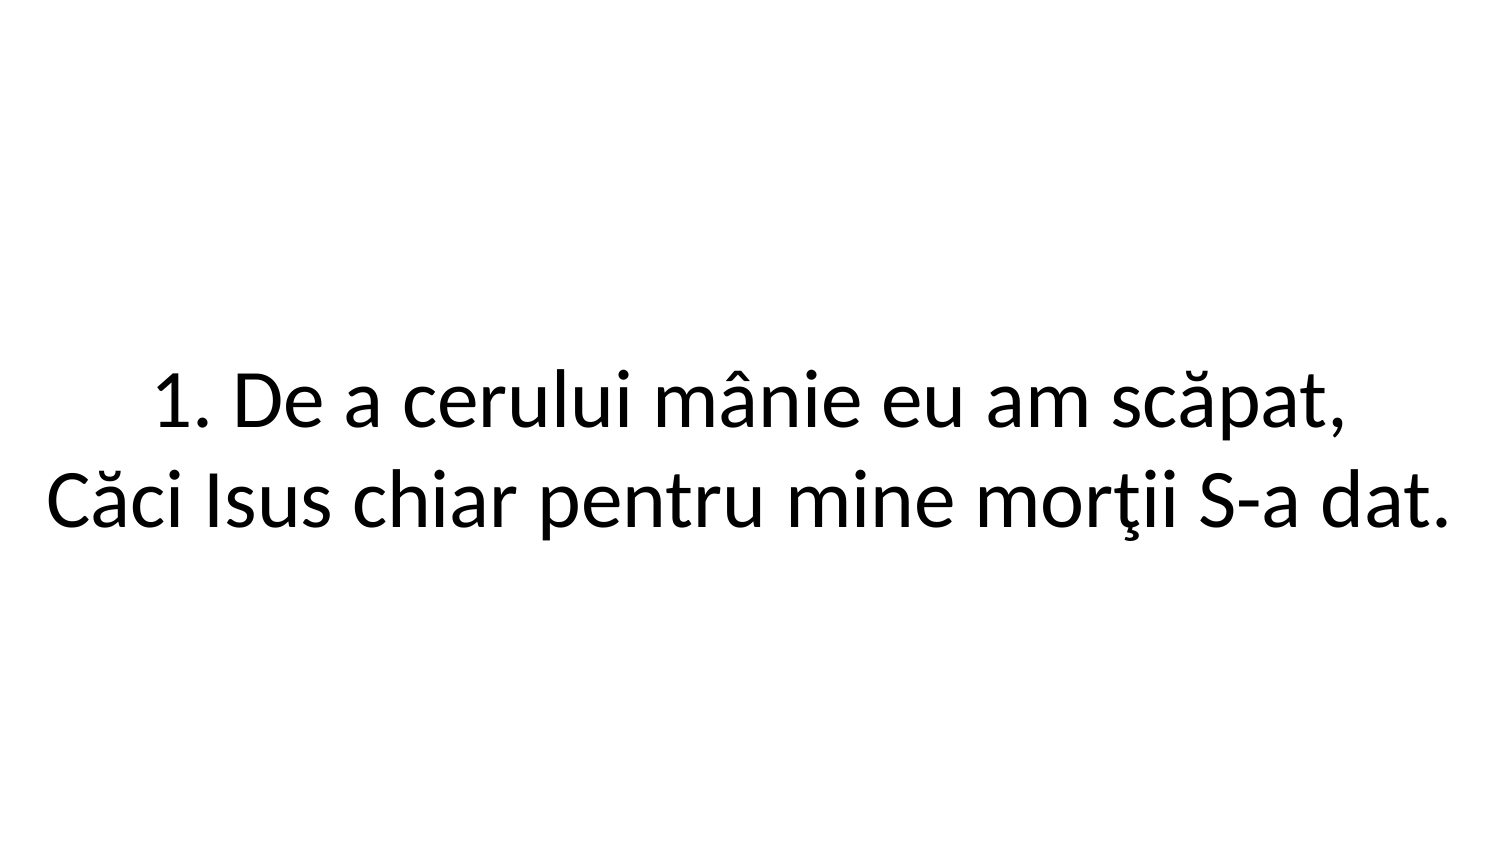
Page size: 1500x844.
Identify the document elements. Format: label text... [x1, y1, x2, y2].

text_box 1. De a cerului mânie eu am scăpat, Căci Isus chiar pentru mine morţii S-a dat. [31, 292, 1469, 552]
